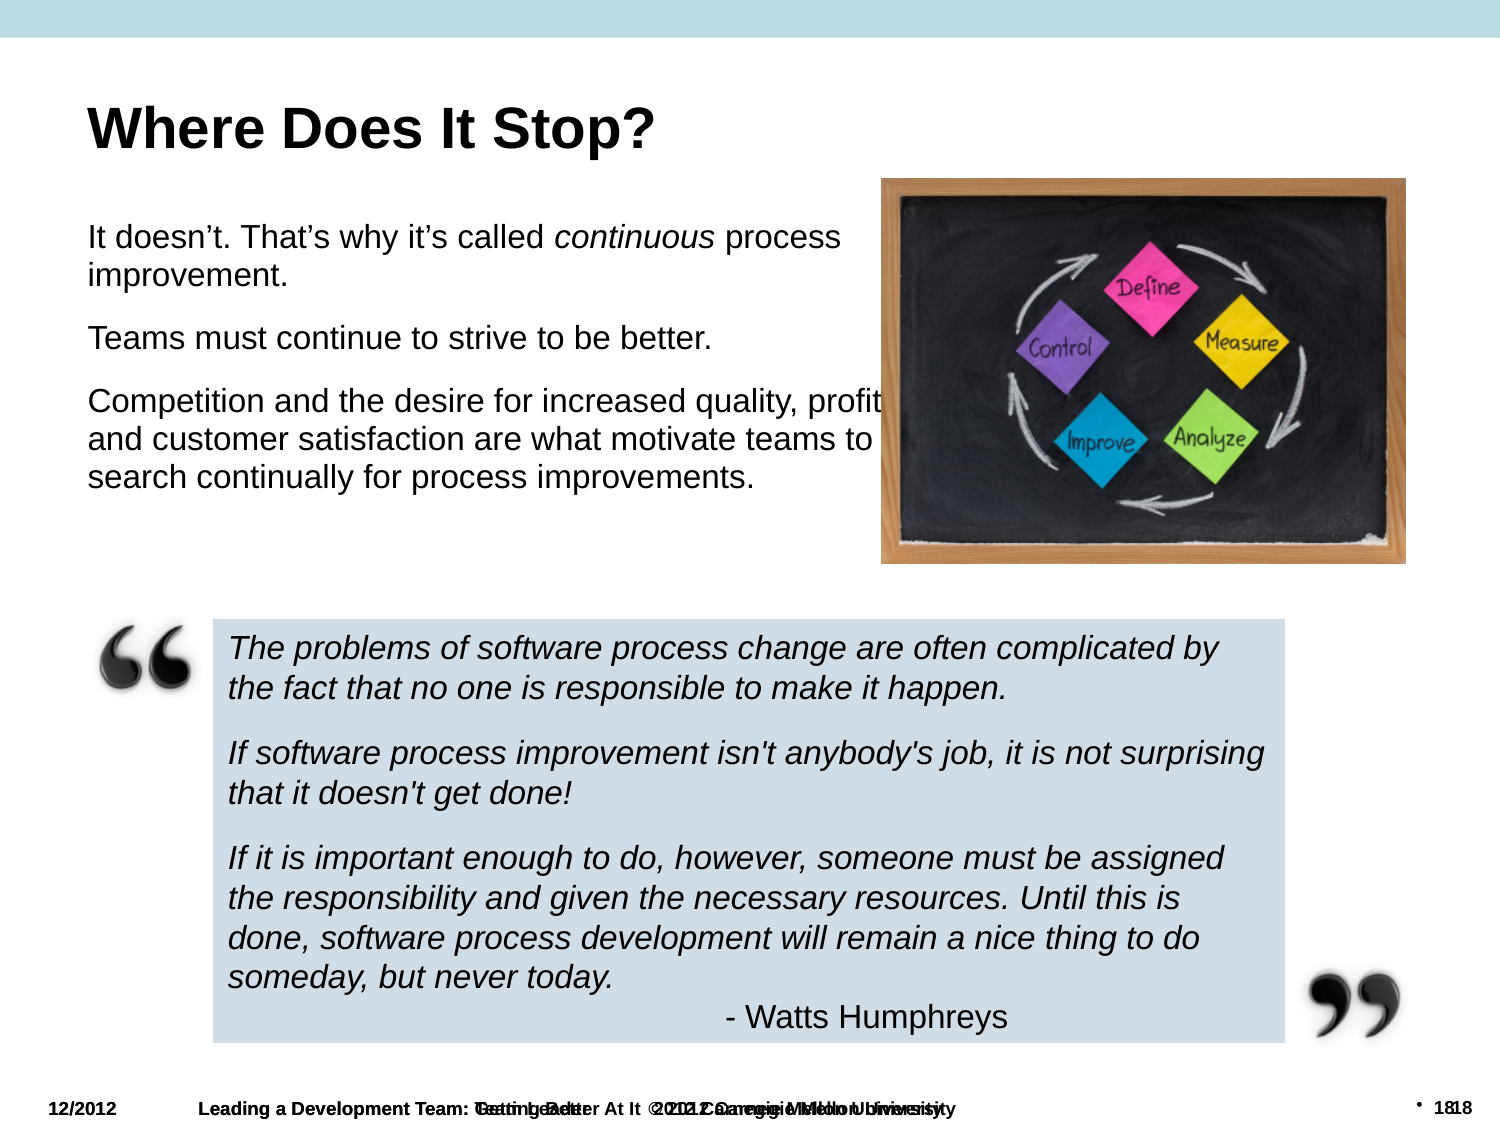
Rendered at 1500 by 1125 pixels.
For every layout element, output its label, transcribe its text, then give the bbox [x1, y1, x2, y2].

picture [88, 606, 202, 702]
text_box It doesn’t. That’s why it’s called continuous process improvement. Teams must continue to strive to be better. Competition and the desire for increased quality, profit, and customer satisfaction are what motivate teams to search continually for process improvements. [87, 218, 876, 485]
title Where Does It Stop? [87, 103, 1439, 161]
picture [881, 178, 1406, 565]
picture [1297, 960, 1411, 1057]
text_box The problems of software process change are often complicated by the fact that no one is responsible to make it happen. If software process improvement isn't anybody's job, it is not surprising that it doesn't get done! If it is important enough to do, however, someone must be assigned the responsibility and given the necessary resources. Until this is done, software process development will remain a nice thing to do someday, but never today. - Watts Humphreys [213, 618, 1285, 1043]
